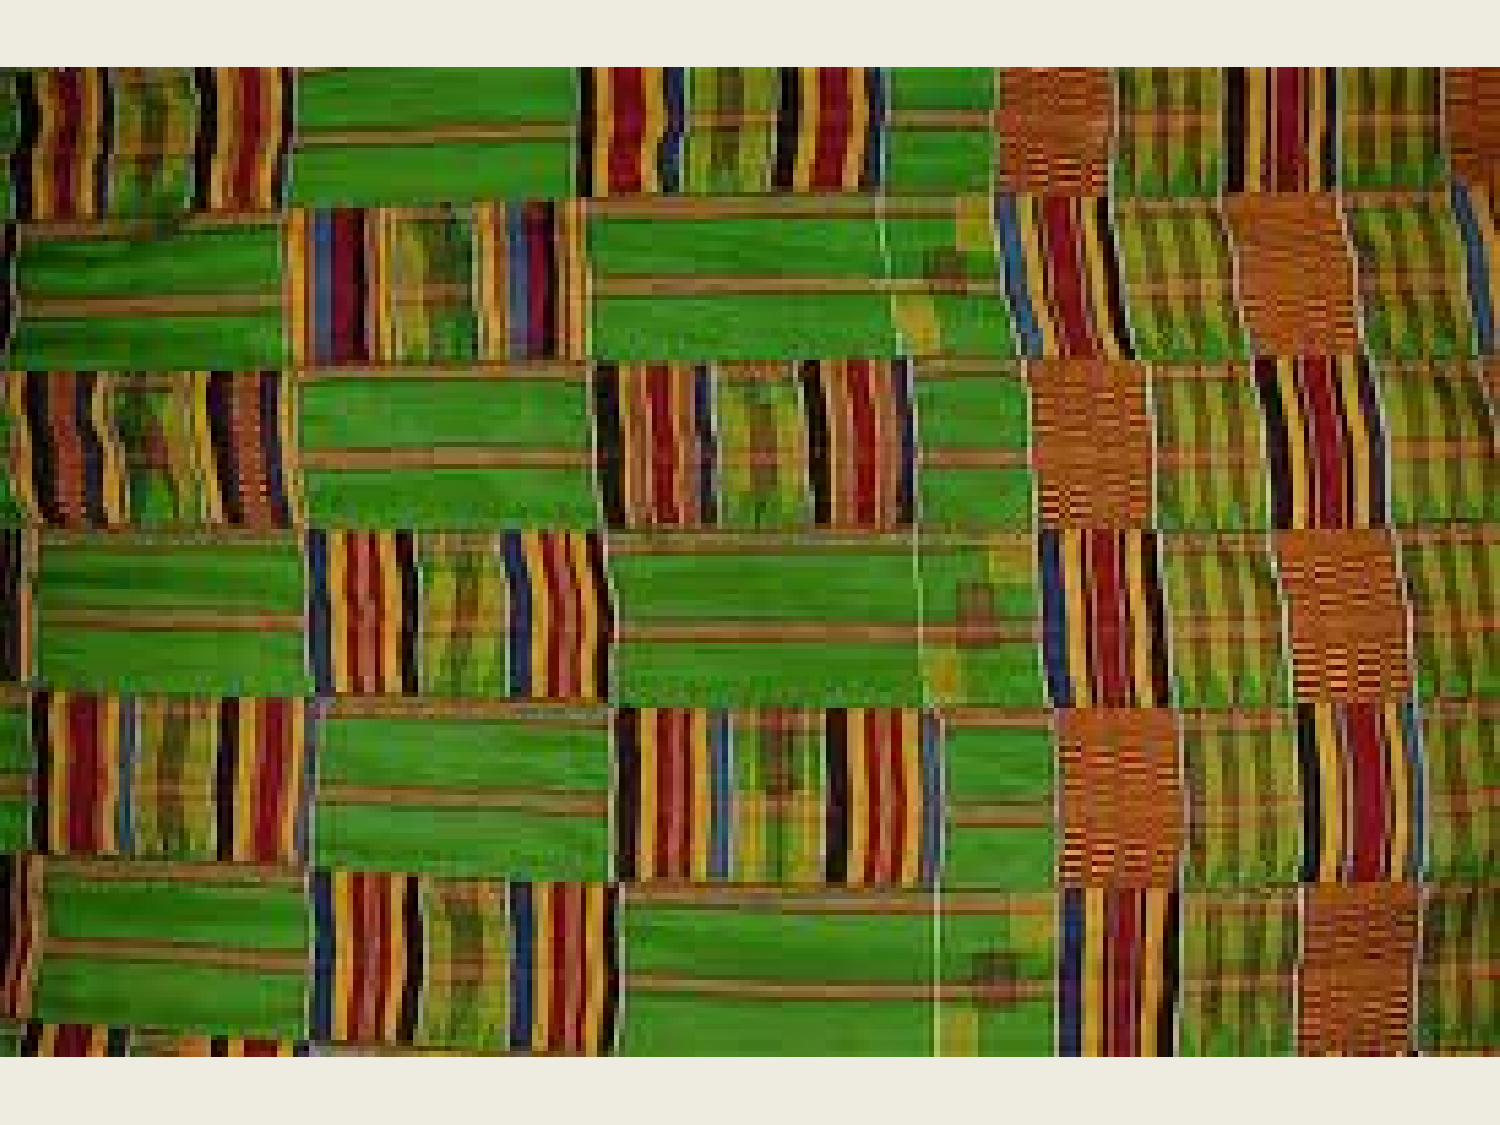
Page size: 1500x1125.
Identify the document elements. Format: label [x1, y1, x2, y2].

picture [0, 67, 1500, 1058]
